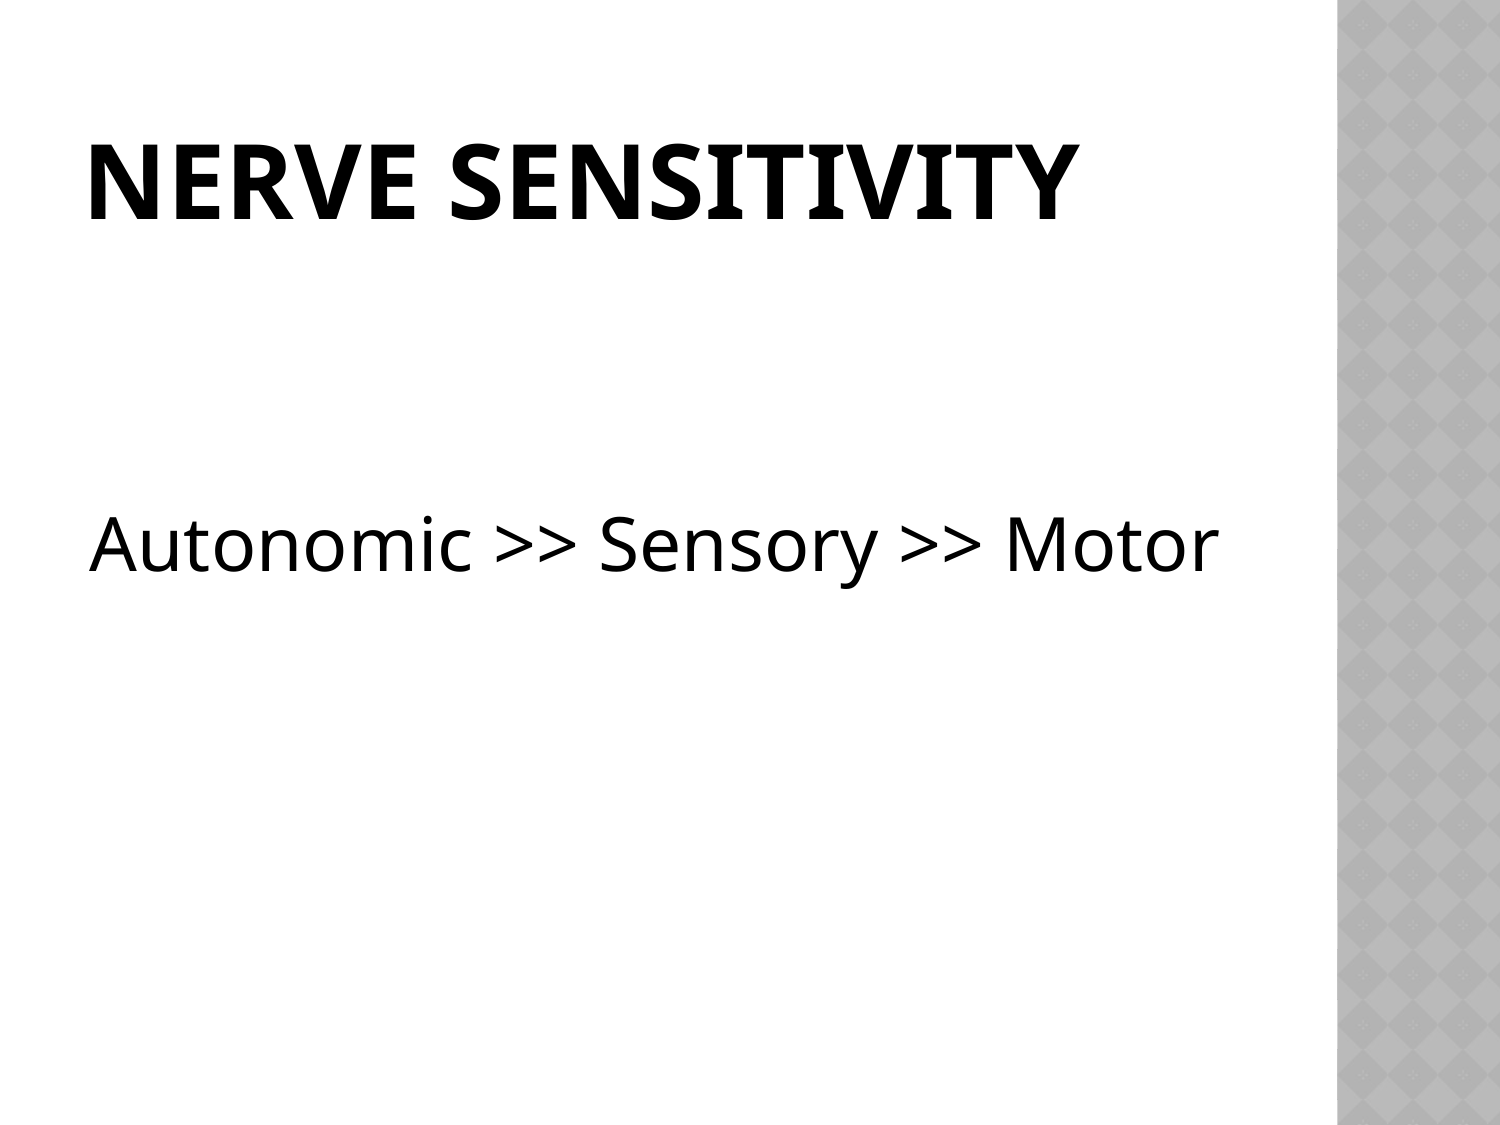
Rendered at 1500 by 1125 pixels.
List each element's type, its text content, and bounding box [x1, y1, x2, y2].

list Autonomic >> Sensory >> Motor [75, 264, 1263, 1059]
title Nerve Sensitivity [75, 52, 1263, 240]
